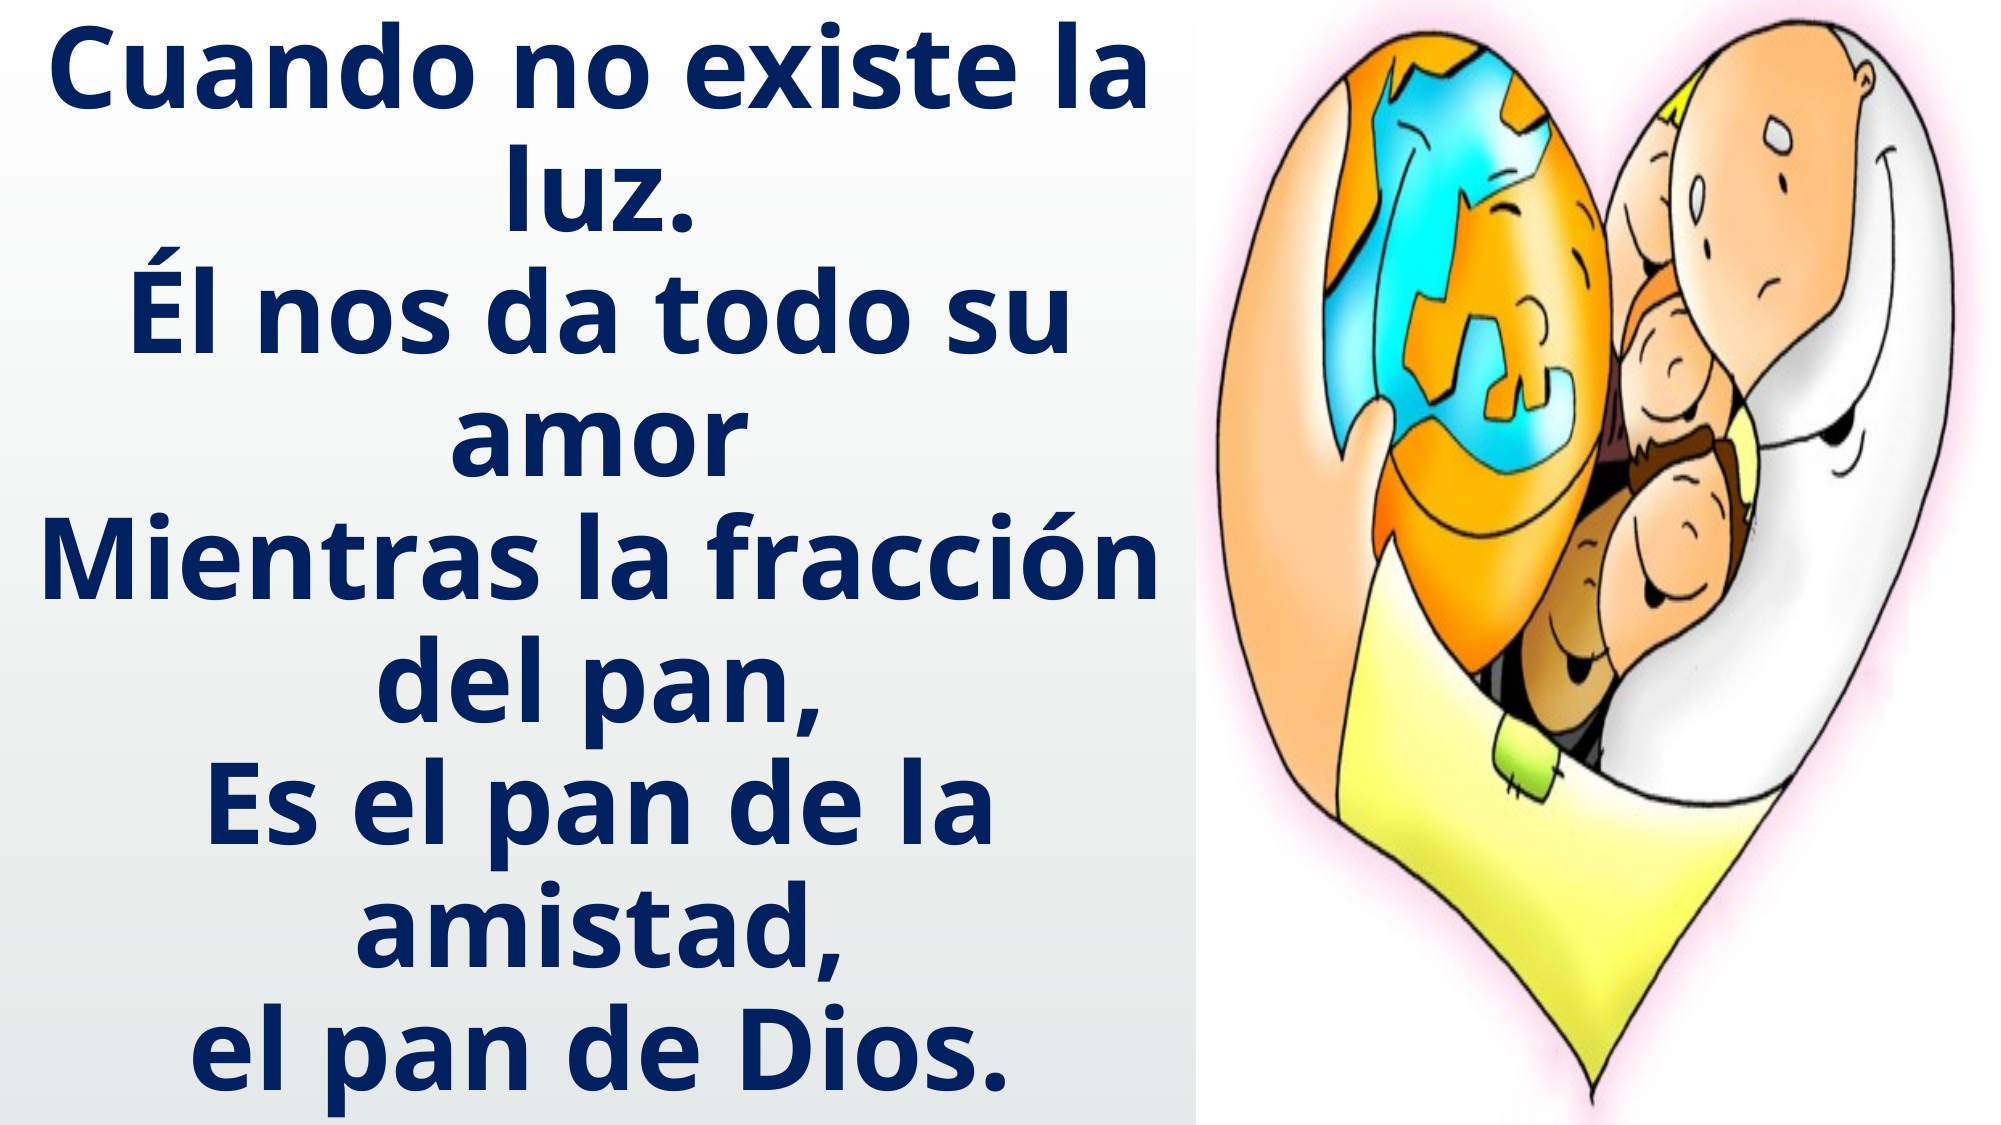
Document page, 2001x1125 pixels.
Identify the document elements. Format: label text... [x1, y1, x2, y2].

picture [1188, 0, 2000, 1125]
title Cuando no existe la luz. Él nos da todo su amor Mientras la fracción del pan, Es el pan de la amistad, el pan de Dios. [0, 0, 1188, 1125]
